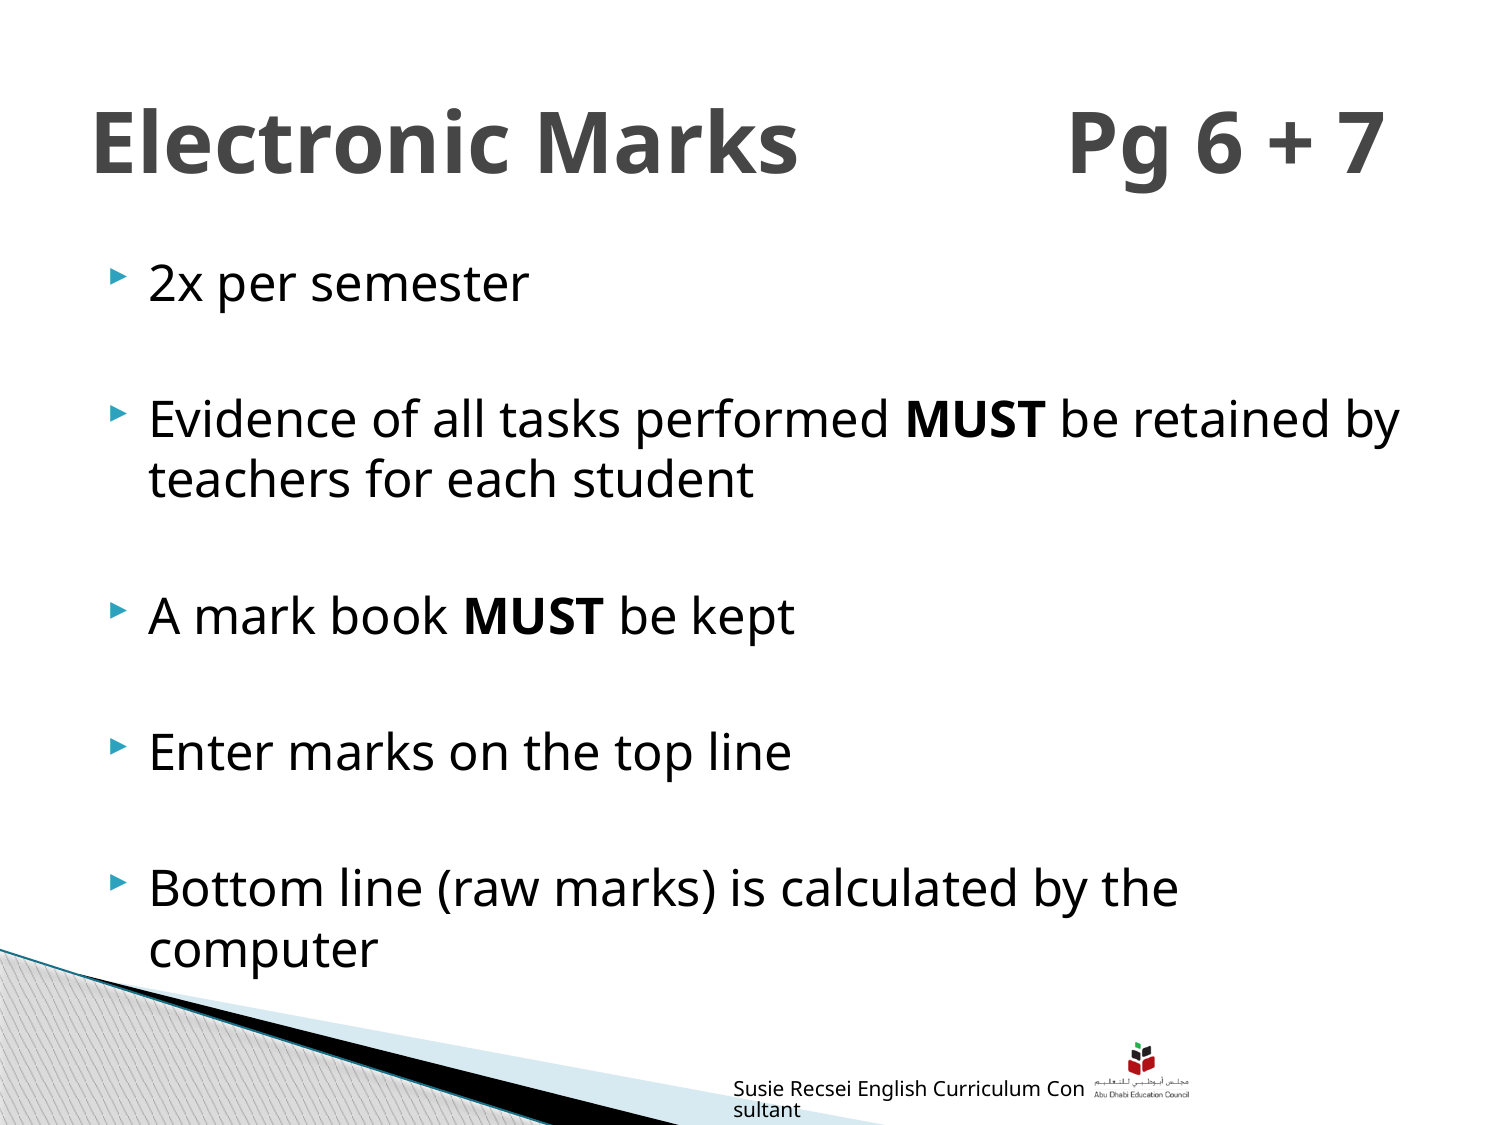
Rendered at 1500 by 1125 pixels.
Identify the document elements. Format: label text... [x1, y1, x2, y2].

title Electronic Marks Pg 6 + 7 [75, 45, 1425, 233]
picture [1087, 1037, 1195, 1104]
list 2x per semester Evidence of all tasks performed MUST be retained by teachers for each student A mark book MUST be kept Enter marks on the top line Bottom line (raw marks) is calculated by the computer [75, 243, 1425, 986]
footer Susie Recsei English Curriculum Consultant [718, 1051, 1084, 1112]
